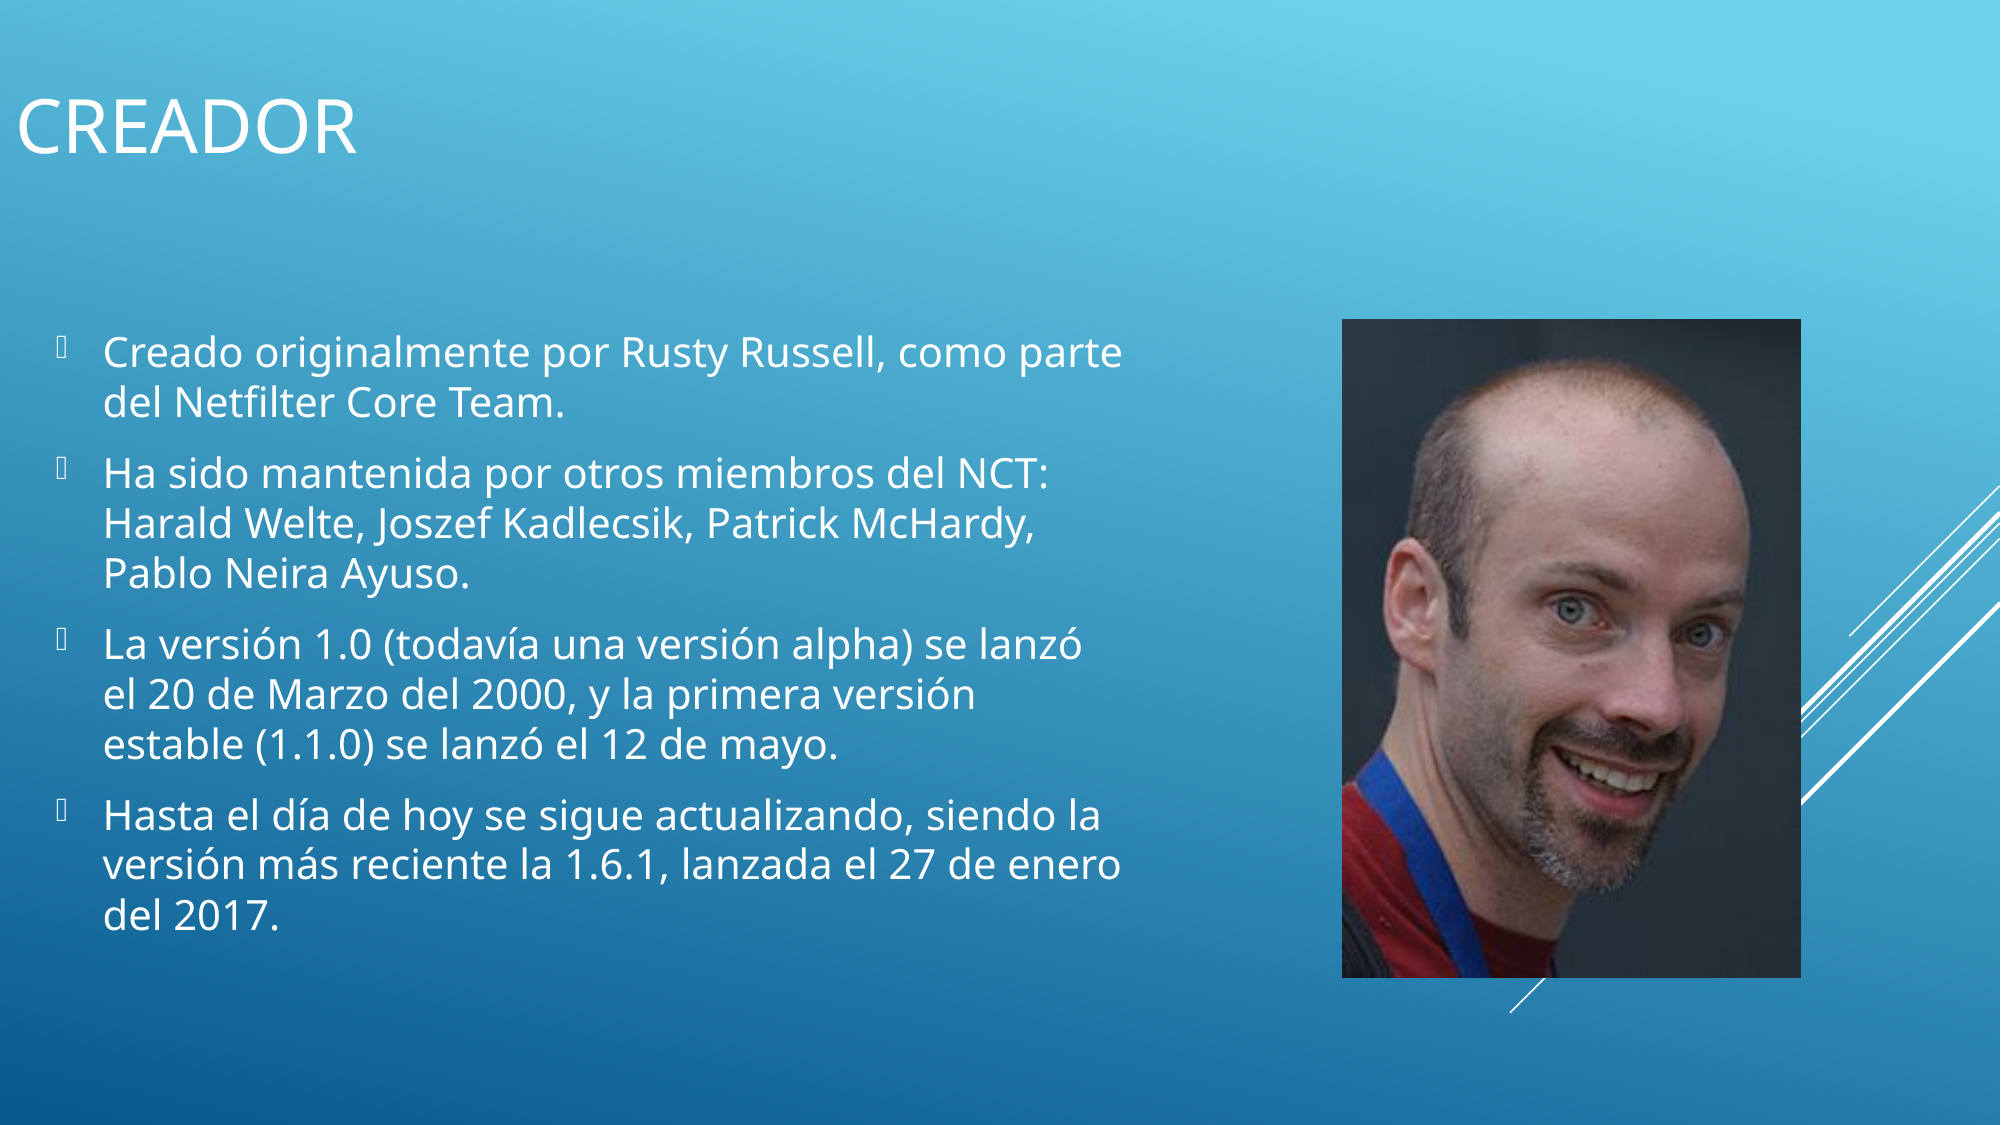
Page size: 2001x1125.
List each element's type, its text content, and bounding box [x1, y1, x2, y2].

title Creador [0, 0, 1400, 248]
list Creado originalmente por Rusty Russell, como parte del Netfilter Core Team. Ha sido mantenida por otros miembros del NCT: Harald Welte, Joszef Kadlecsik, Patrick McHardy, Pablo Neira Ayuso. La versión 1.0 (todavía una versión alpha) se lanzó el 20 de Marzo del 2000, y la primera versión estable (1.1.0) se lanzó el 12 de mayo. Hasta el día de hoy se sigue actualizando, siendo la versión más reciente la 1.6.1, lanzada el 27 de enero del 2017. [40, 248, 1140, 1081]
picture [1342, 318, 1802, 978]
